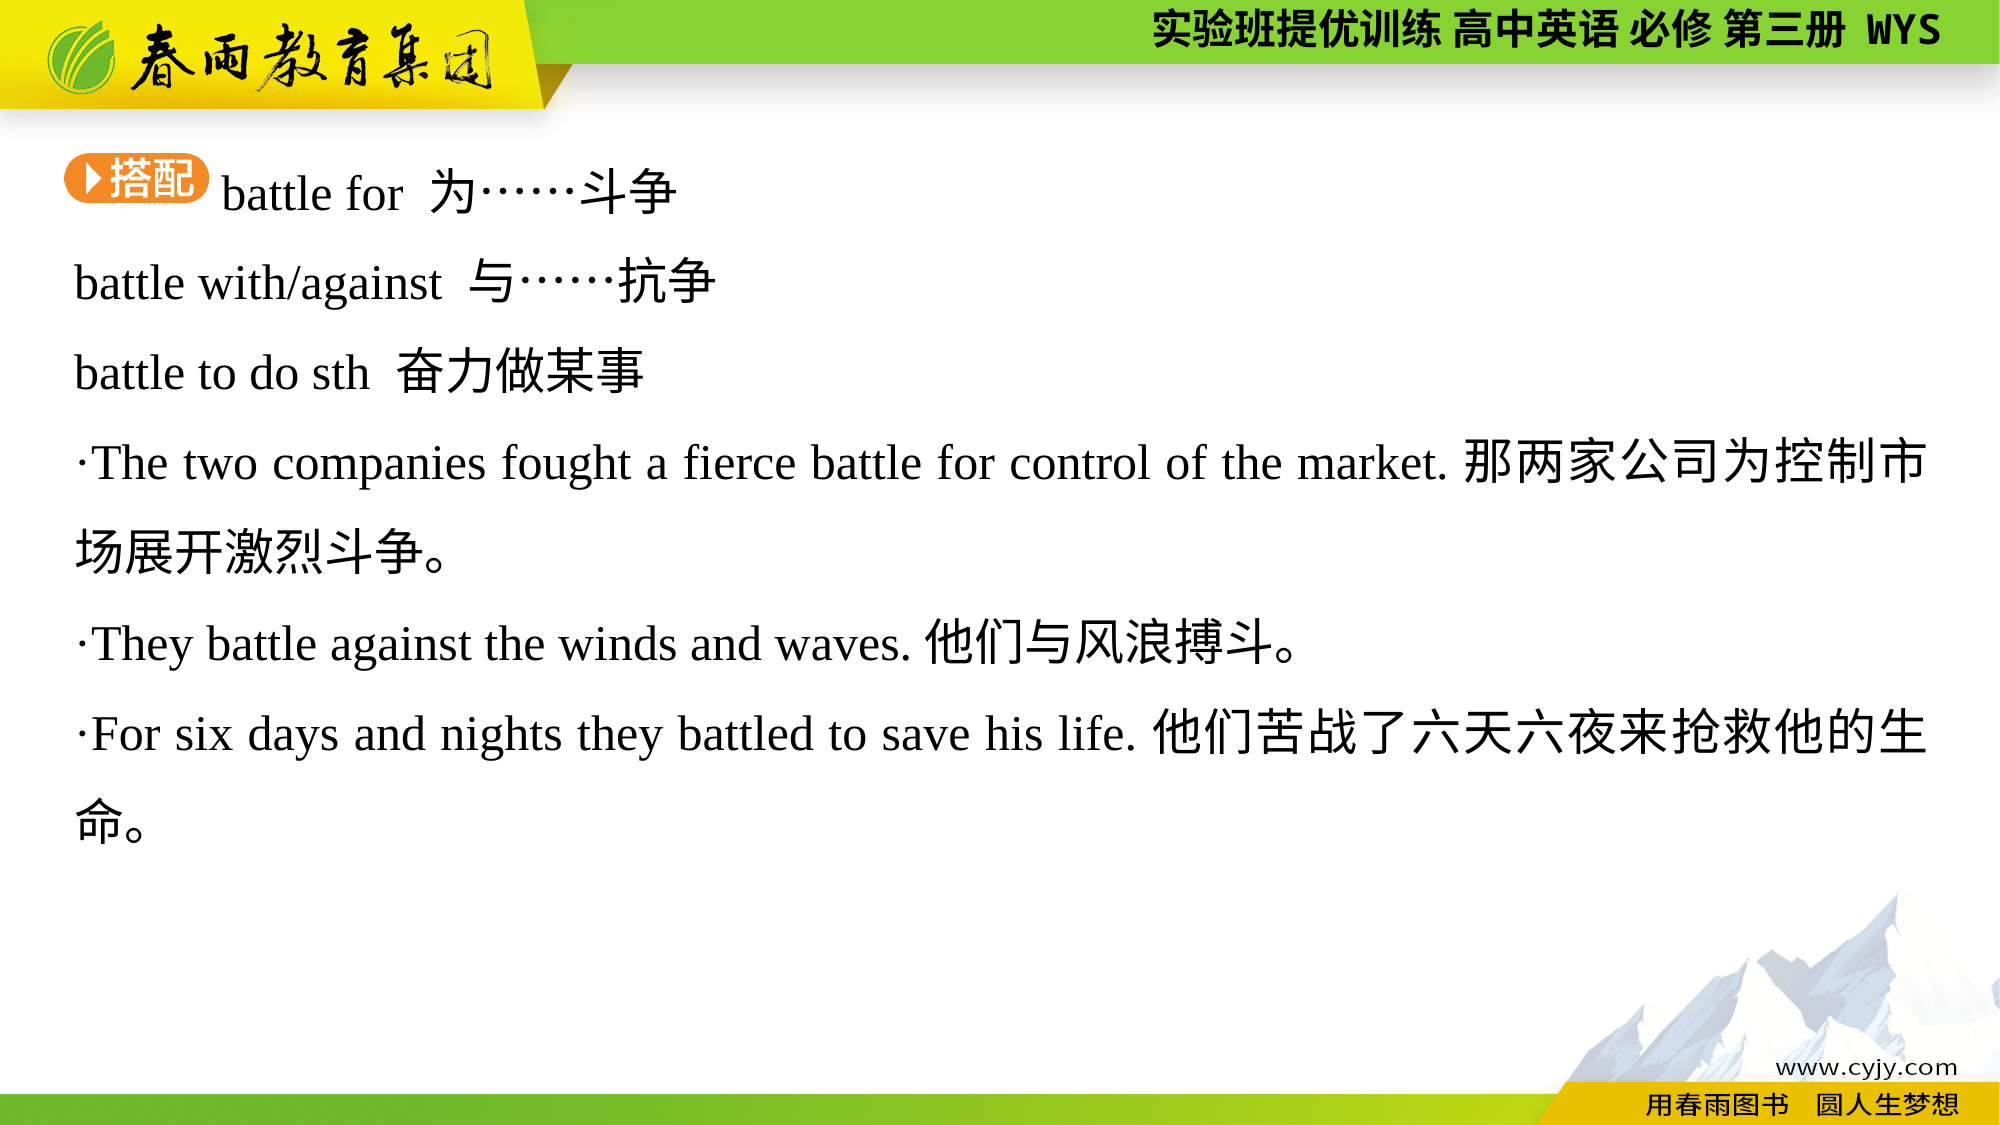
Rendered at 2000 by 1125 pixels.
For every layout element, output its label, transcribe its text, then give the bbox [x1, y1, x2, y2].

picture [0, 0, 2000, 1125]
list battle for 为……斗争 battle with/against 与……抗争 battle to do sth 奋力做某事 ·The two companies fought a fierce battle for control of the market.那两家公司为控制市场展开激烈斗争。 ·They battle against the winds and waves.他们与风浪搏斗。 ·For six days and nights they battled to save his life.他们苦战了六天六夜来抢救他的生命。 [59, 122, 1944, 865]
